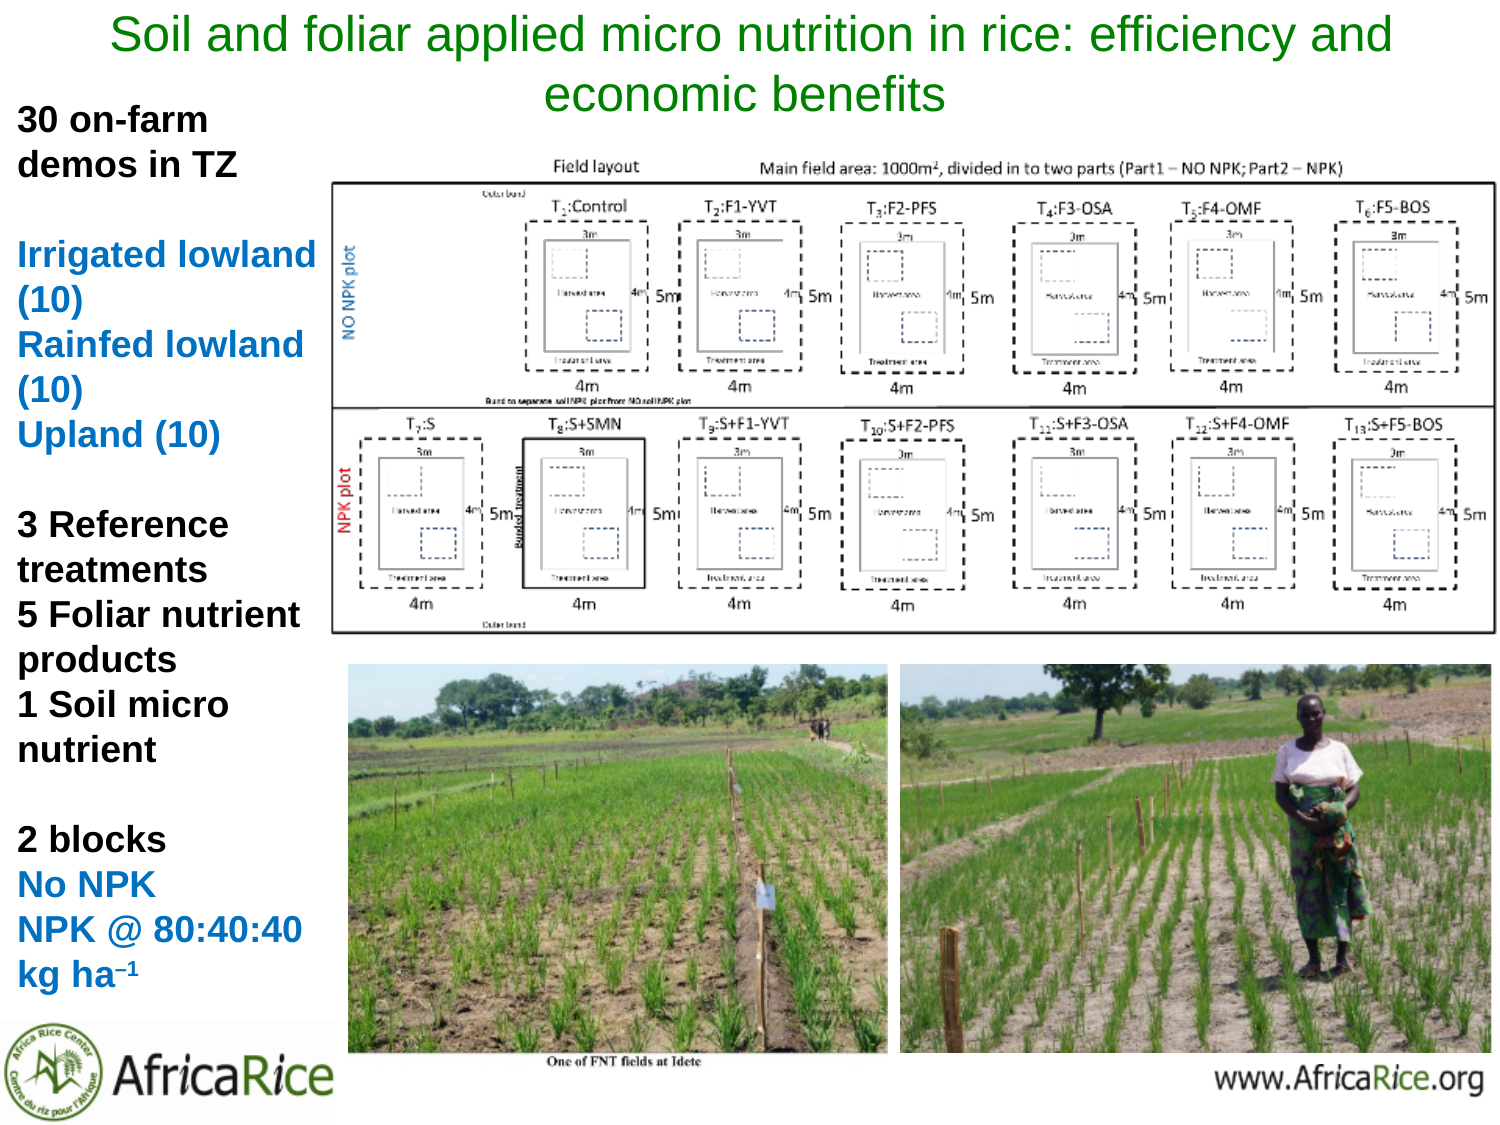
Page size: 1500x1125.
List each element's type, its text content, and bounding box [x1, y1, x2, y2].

picture [899, 664, 1493, 1053]
text_box Soil and foliar applied micro nutrition in rice: efficiency and economic benefits [3, 0, 1500, 129]
picture [348, 663, 888, 1072]
text_box 30 on-farm demos in TZ Irrigated lowland (10) Rainfed lowland (10) Upland (10) 3 Reference treatments 5 Foliar nutrient products 1 Soil micro nutrient 2 blocks No NPK NPK @ 80:40:40 kg ha–1 [2, 87, 349, 1003]
picture [0, 1020, 336, 1125]
picture [1212, 1064, 1488, 1100]
picture [326, 149, 1500, 636]
